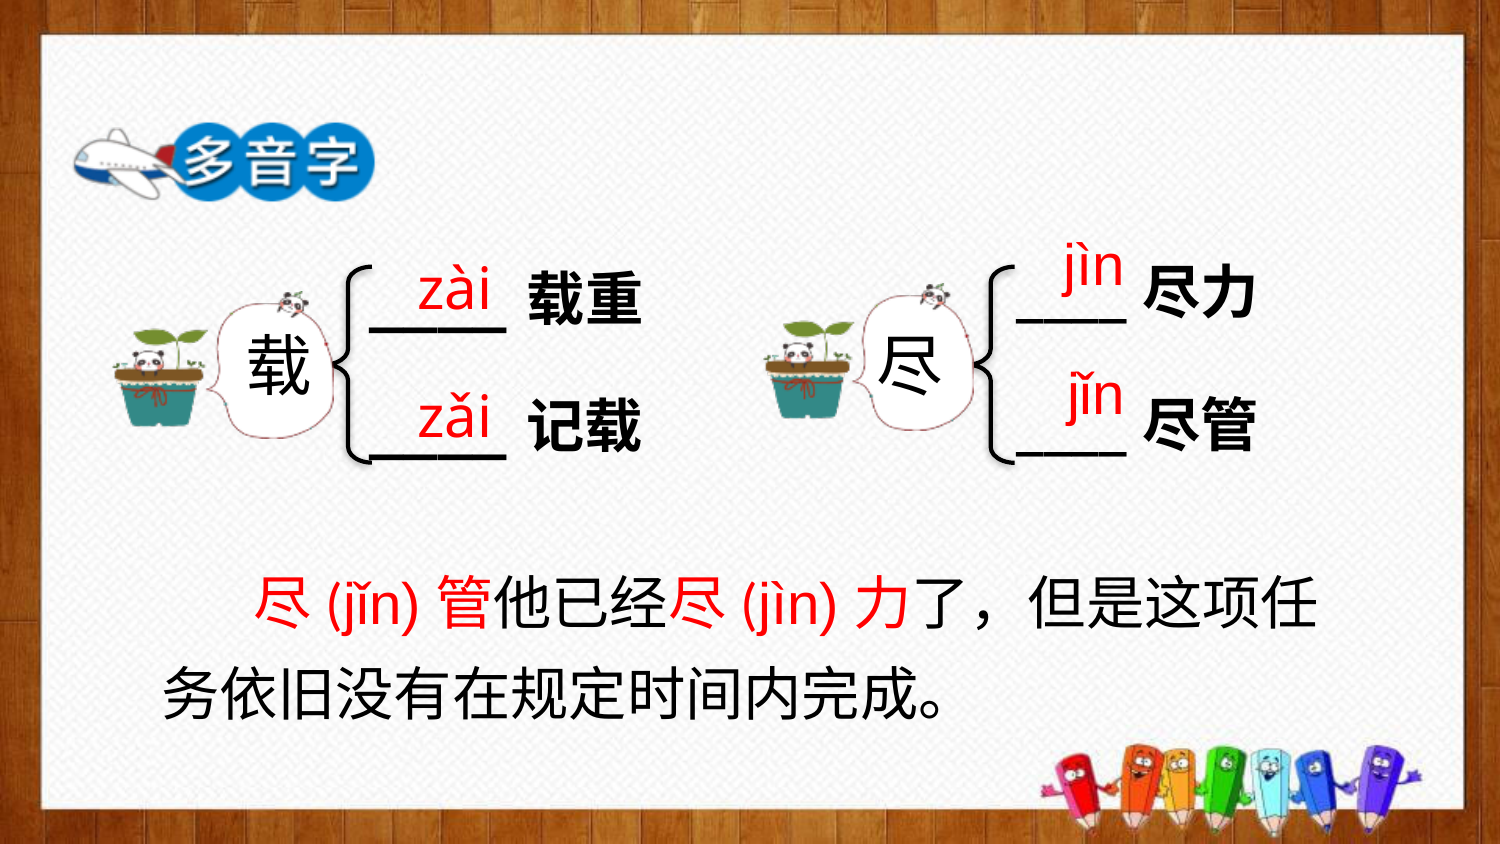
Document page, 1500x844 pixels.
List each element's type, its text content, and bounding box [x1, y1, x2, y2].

text_box jǐn [1036, 348, 1171, 434]
text_box 尽(jǐn)管他已经尽(jìn)力了，但是这项任务依旧没有在规定时间内完成。 [146, 538, 1354, 735]
text_box ____尽管 [1001, 372, 1294, 467]
text_box jìn [1048, 219, 1144, 305]
text_box ____尽力 [1001, 239, 1311, 334]
text_box ____记载 [355, 357, 724, 472]
text_box zài [402, 244, 526, 329]
text_box ____载重 [355, 229, 724, 344]
text_box [338, 264, 373, 461]
text_box zǎi [402, 372, 508, 457]
text_box [979, 267, 1015, 463]
picture [0, 0, 1500, 844]
